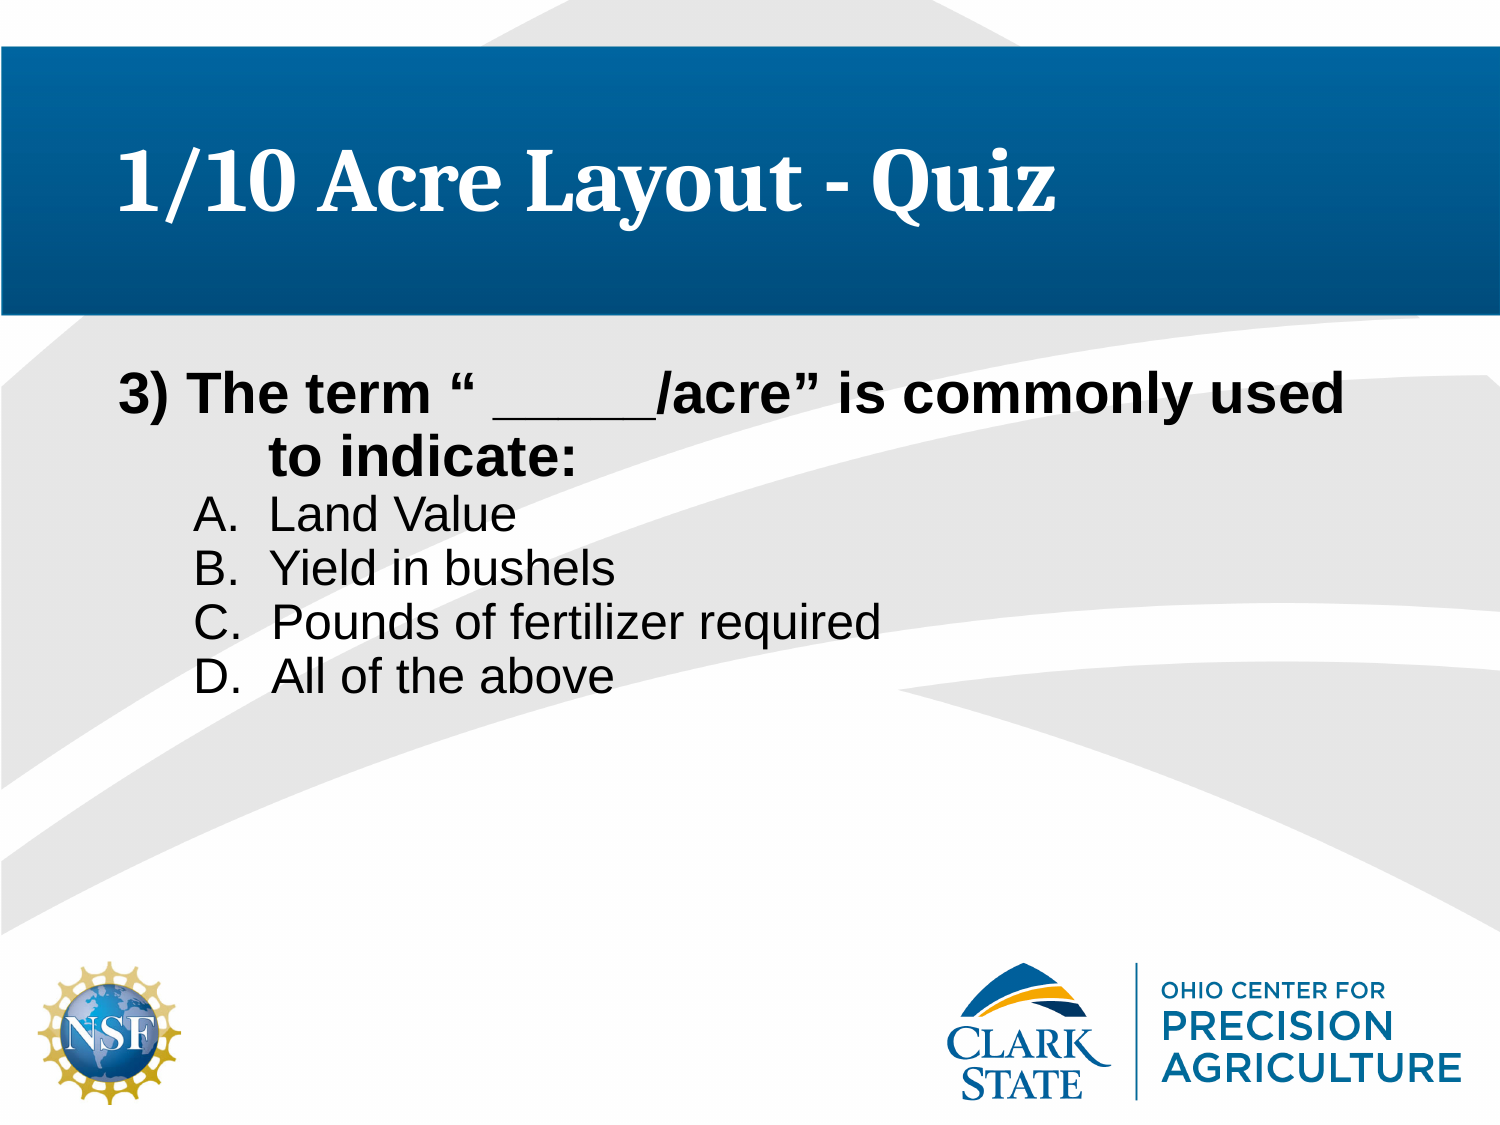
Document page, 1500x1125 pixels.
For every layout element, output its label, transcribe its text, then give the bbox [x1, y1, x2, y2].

picture [0, 0, 1500, 1125]
list 3) The term “ _____/acre” is commonly used to indicate: Land Value Yield in bushels Pounds of fertilizer required All of the above [103, 355, 1397, 897]
title 1/10 Acre Layout - Quiz [103, 50, 1397, 313]
picture [4, 49, 1500, 313]
